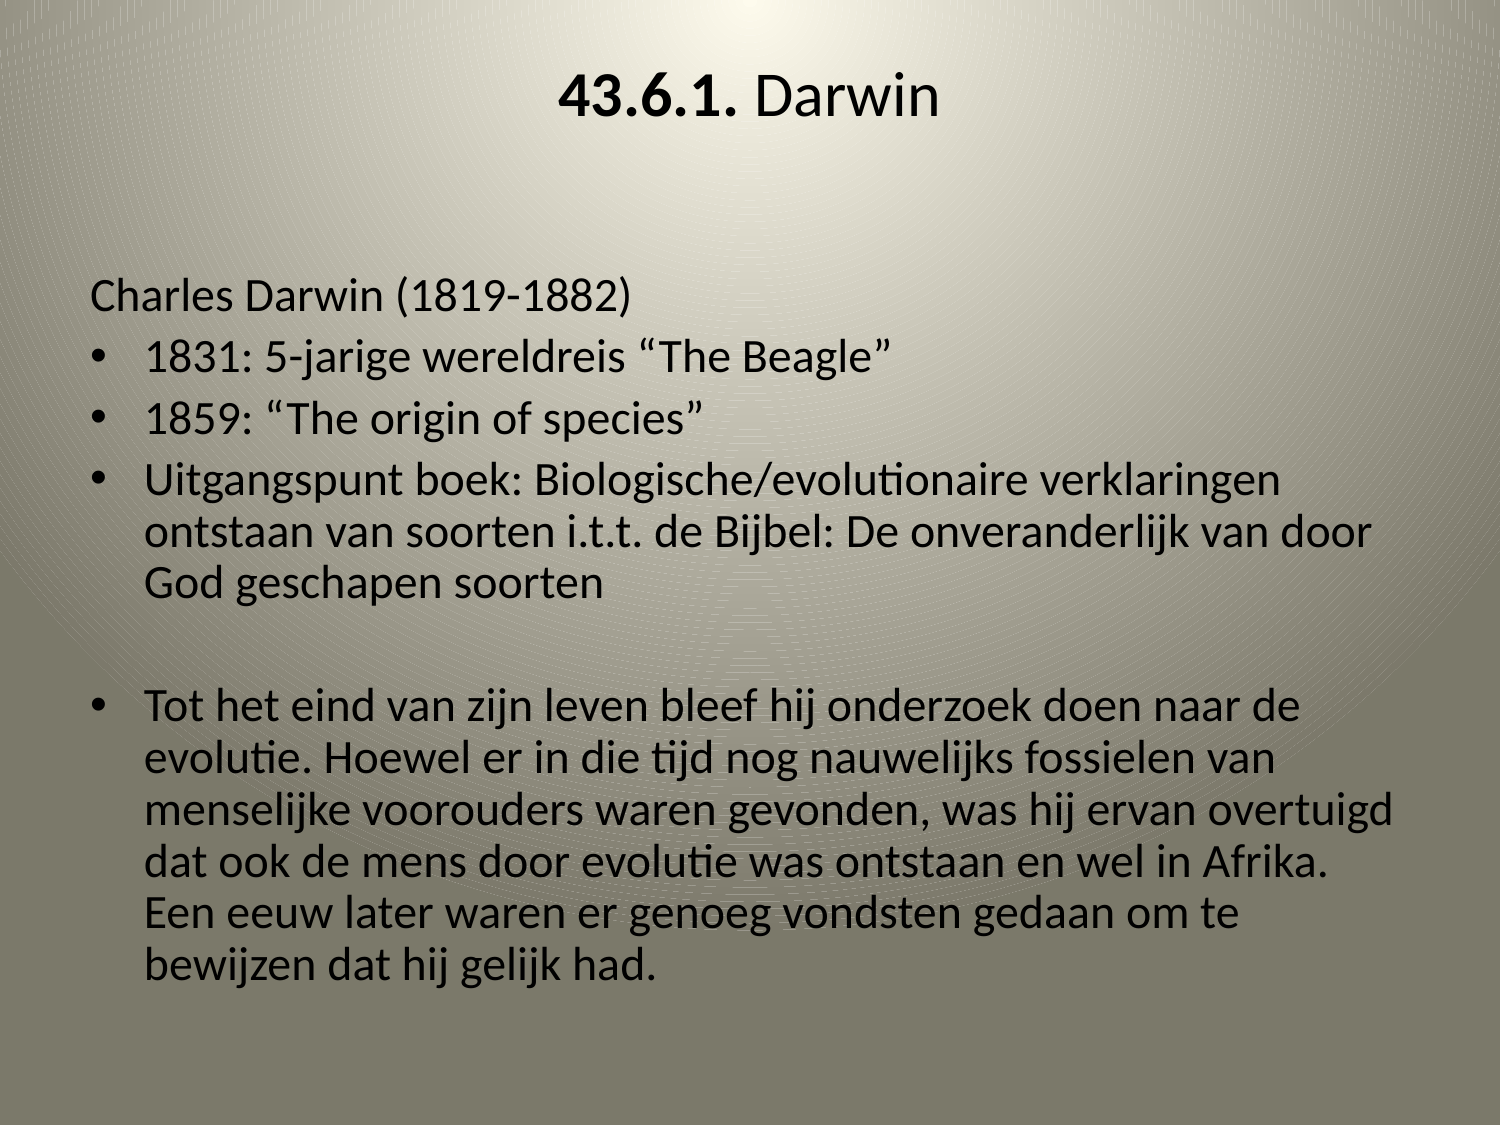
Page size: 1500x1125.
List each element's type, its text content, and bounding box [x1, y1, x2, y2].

list Charles Darwin (1819-1882) 1831: 5-jarige wereldreis “The Beagle” 1859: “The origin of species” Uitgangspunt boek: Biologische/evolutionaire verklaringen ontstaan van soorten i.t.t. de Bijbel: De onveranderlijk van door God geschapen soorten Tot het eind van zijn leven bleef hij onderzoek doen naar de evolutie. Hoewel er in die tijd nog nauwelijks fossielen van menselijke voorouders waren gevonden, was hij ervan overtuigd dat ook de mens door evolutie was ontstaan en wel in Afrika. Een eeuw later waren er genoeg vondsten gedaan om te bewijzen dat hij gelijk had. [75, 262, 1425, 1005]
title 43.6.1. Darwin [75, 45, 1425, 138]
